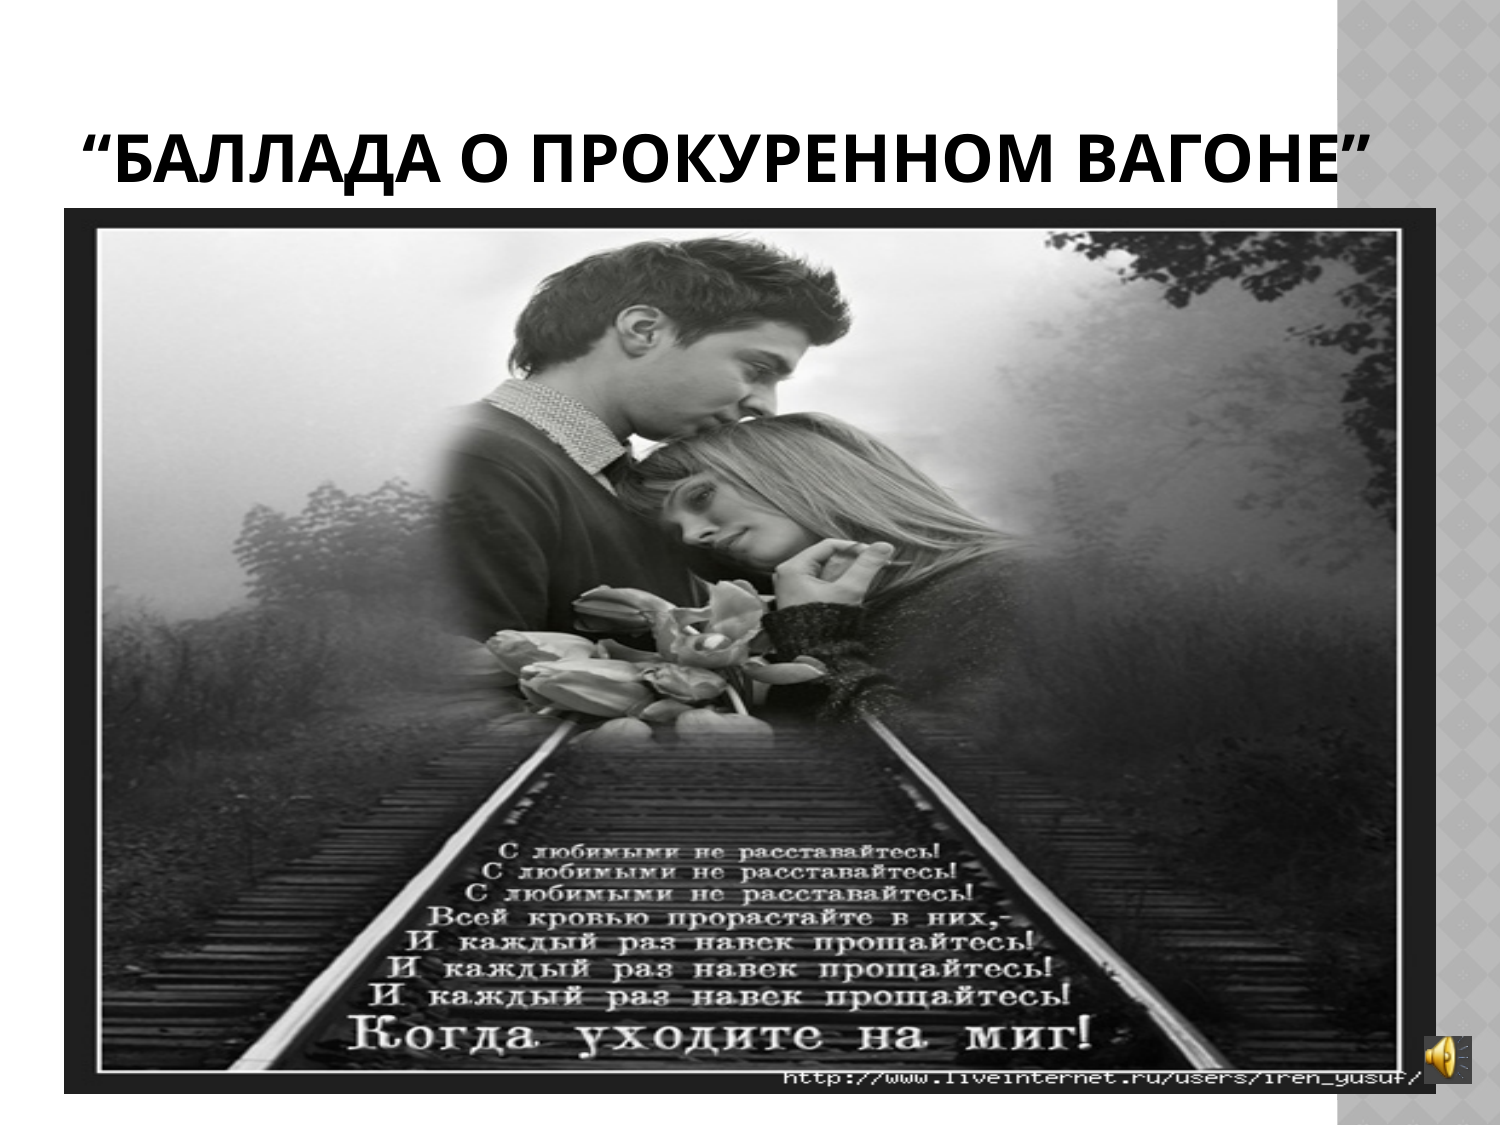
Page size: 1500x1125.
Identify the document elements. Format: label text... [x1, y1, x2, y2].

title “Баллада о прокуренном вагоне” [75, 45, 1425, 197]
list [1422, 1034, 1474, 1086]
picture [64, 207, 1436, 1095]
